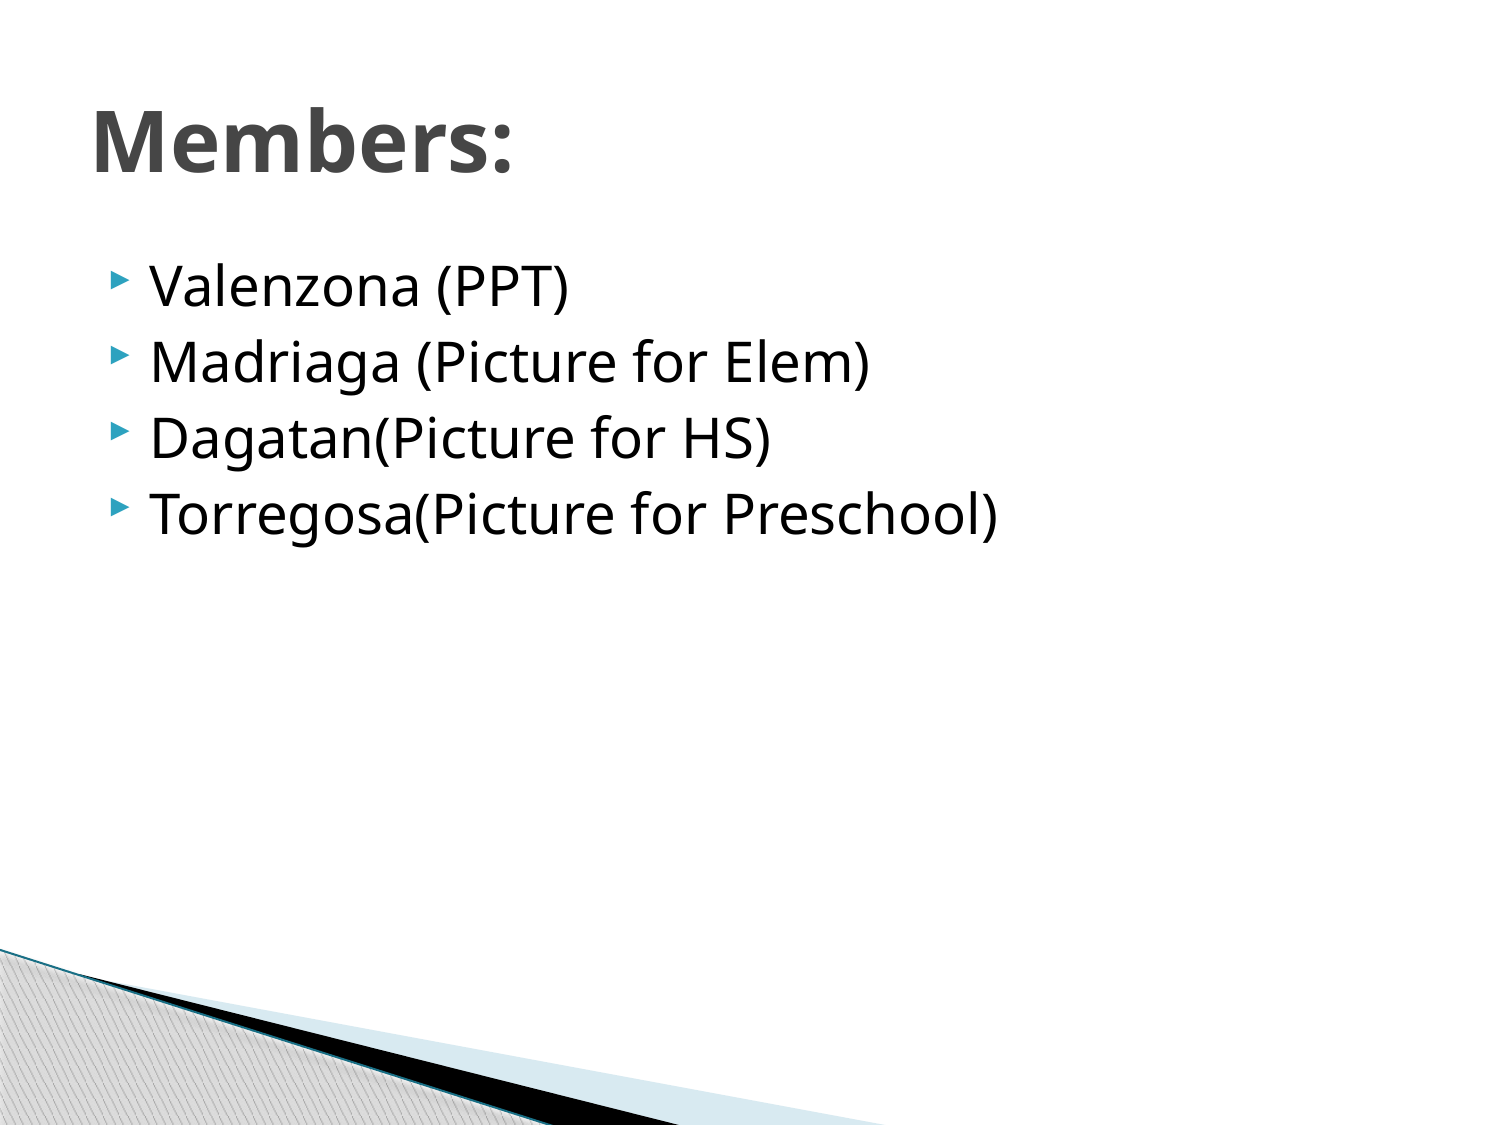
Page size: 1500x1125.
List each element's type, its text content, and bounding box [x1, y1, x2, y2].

list Valenzona (PPT) Madriaga (Picture for Elem) Dagatan(Picture for HS) Torregosa(Picture for Preschool) [75, 243, 1425, 986]
title Members: [75, 45, 1425, 233]
